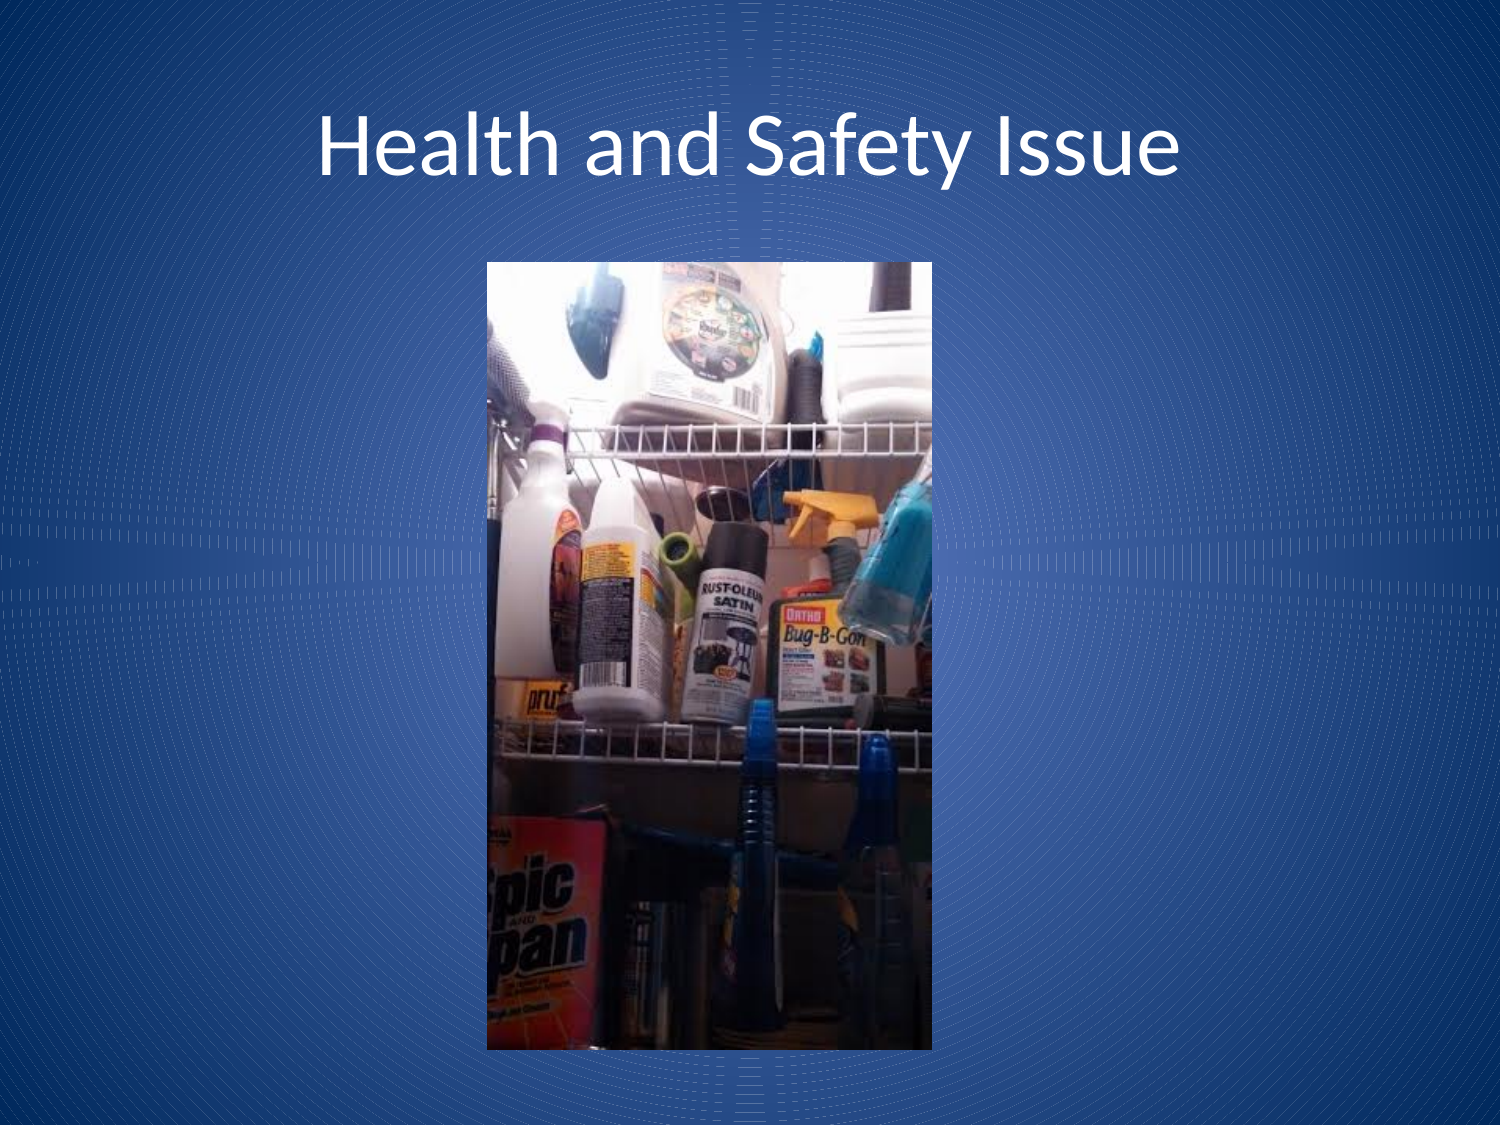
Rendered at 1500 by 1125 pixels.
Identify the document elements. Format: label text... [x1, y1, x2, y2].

title Health and Safety Issue [75, 45, 1425, 233]
picture [487, 262, 932, 1051]
